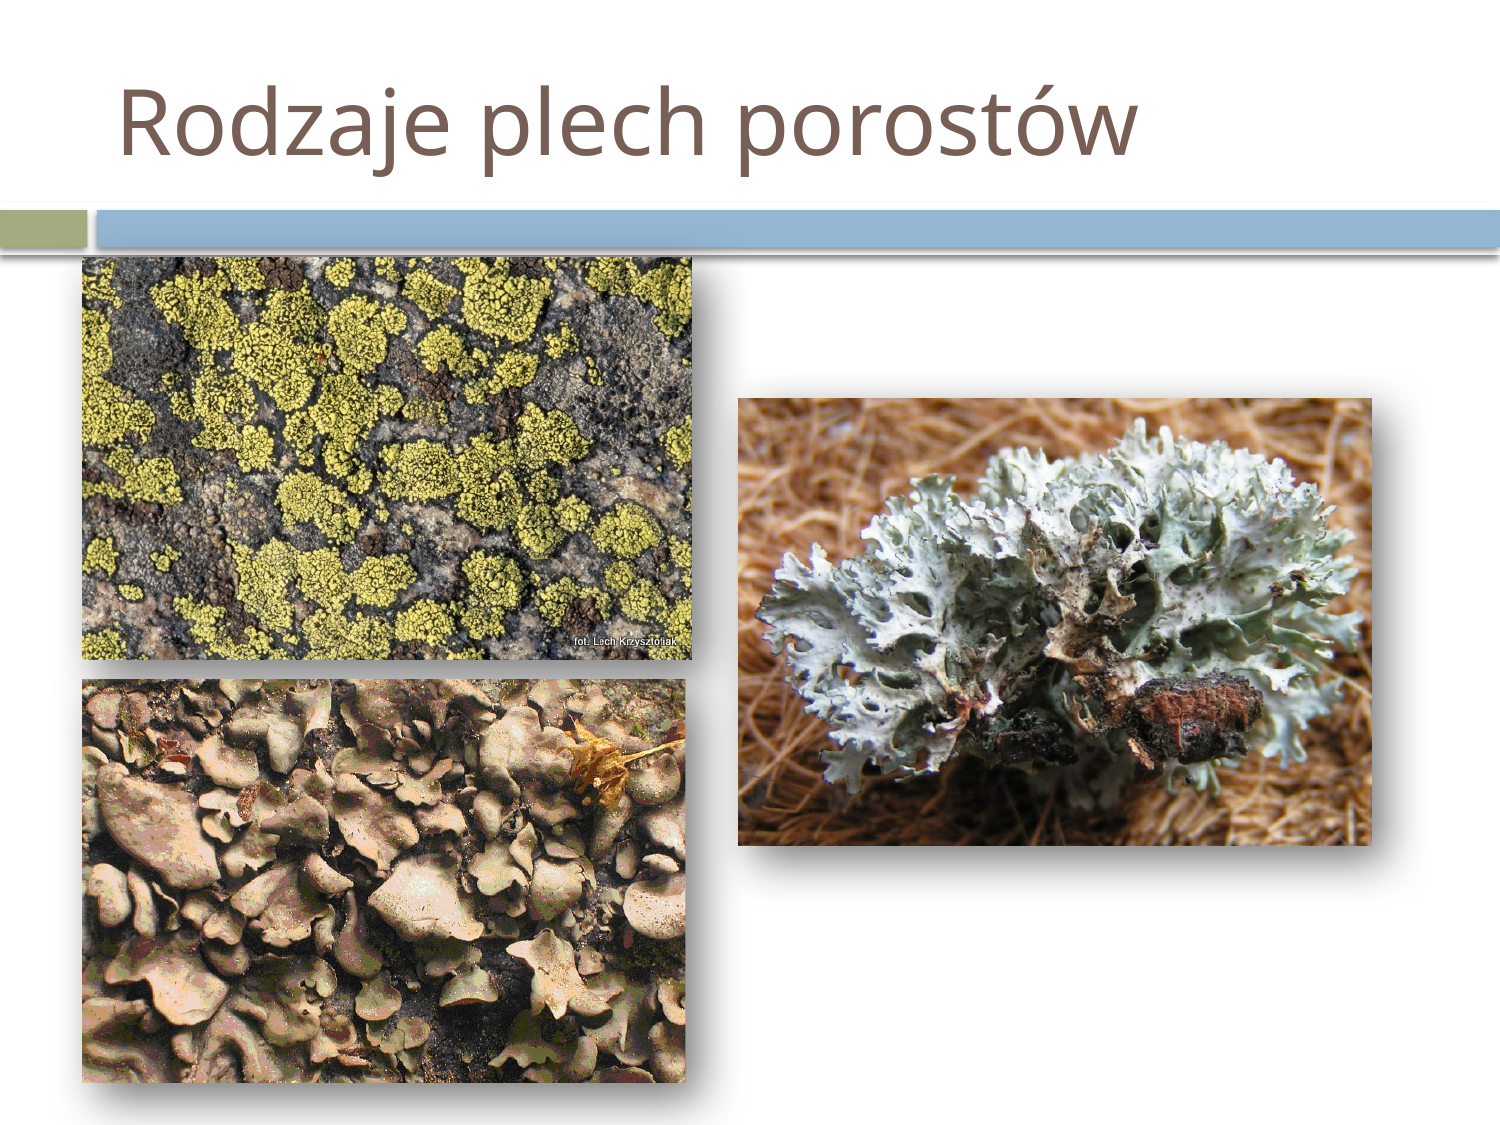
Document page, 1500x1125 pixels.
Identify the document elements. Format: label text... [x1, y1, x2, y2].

picture [81, 257, 692, 660]
picture [81, 679, 686, 1083]
picture [737, 398, 1372, 847]
title Rodzaje plech porostów [100, 37, 1438, 200]
